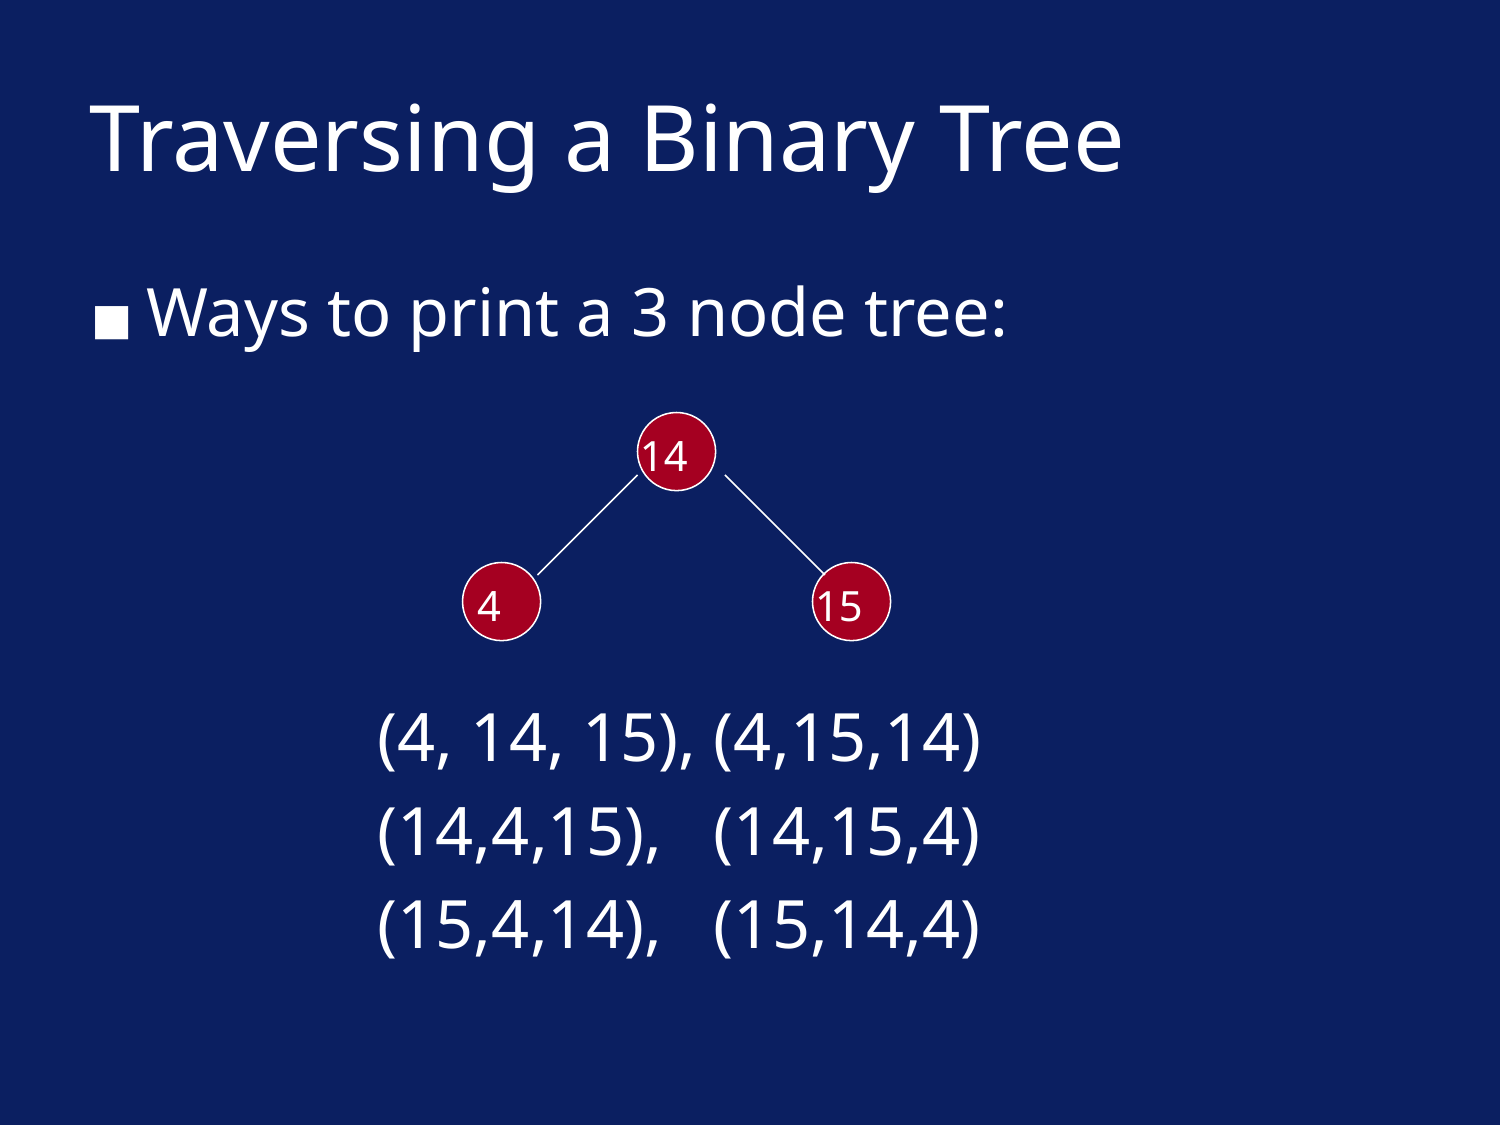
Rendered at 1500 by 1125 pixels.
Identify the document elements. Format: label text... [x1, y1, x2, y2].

text_box (4, 14, 15), (4,15,14) (14,4,15), (14,15,4) (15,4,14), (15,14,4) [362, 687, 1213, 1025]
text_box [724, 474, 826, 576]
title Traversing a Binary Tree [74, 59, 1425, 210]
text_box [624, 412, 716, 501]
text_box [537, 474, 638, 576]
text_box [799, 562, 891, 651]
list Ways to print a 3 node tree: [74, 262, 1425, 413]
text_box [449, 562, 541, 651]
